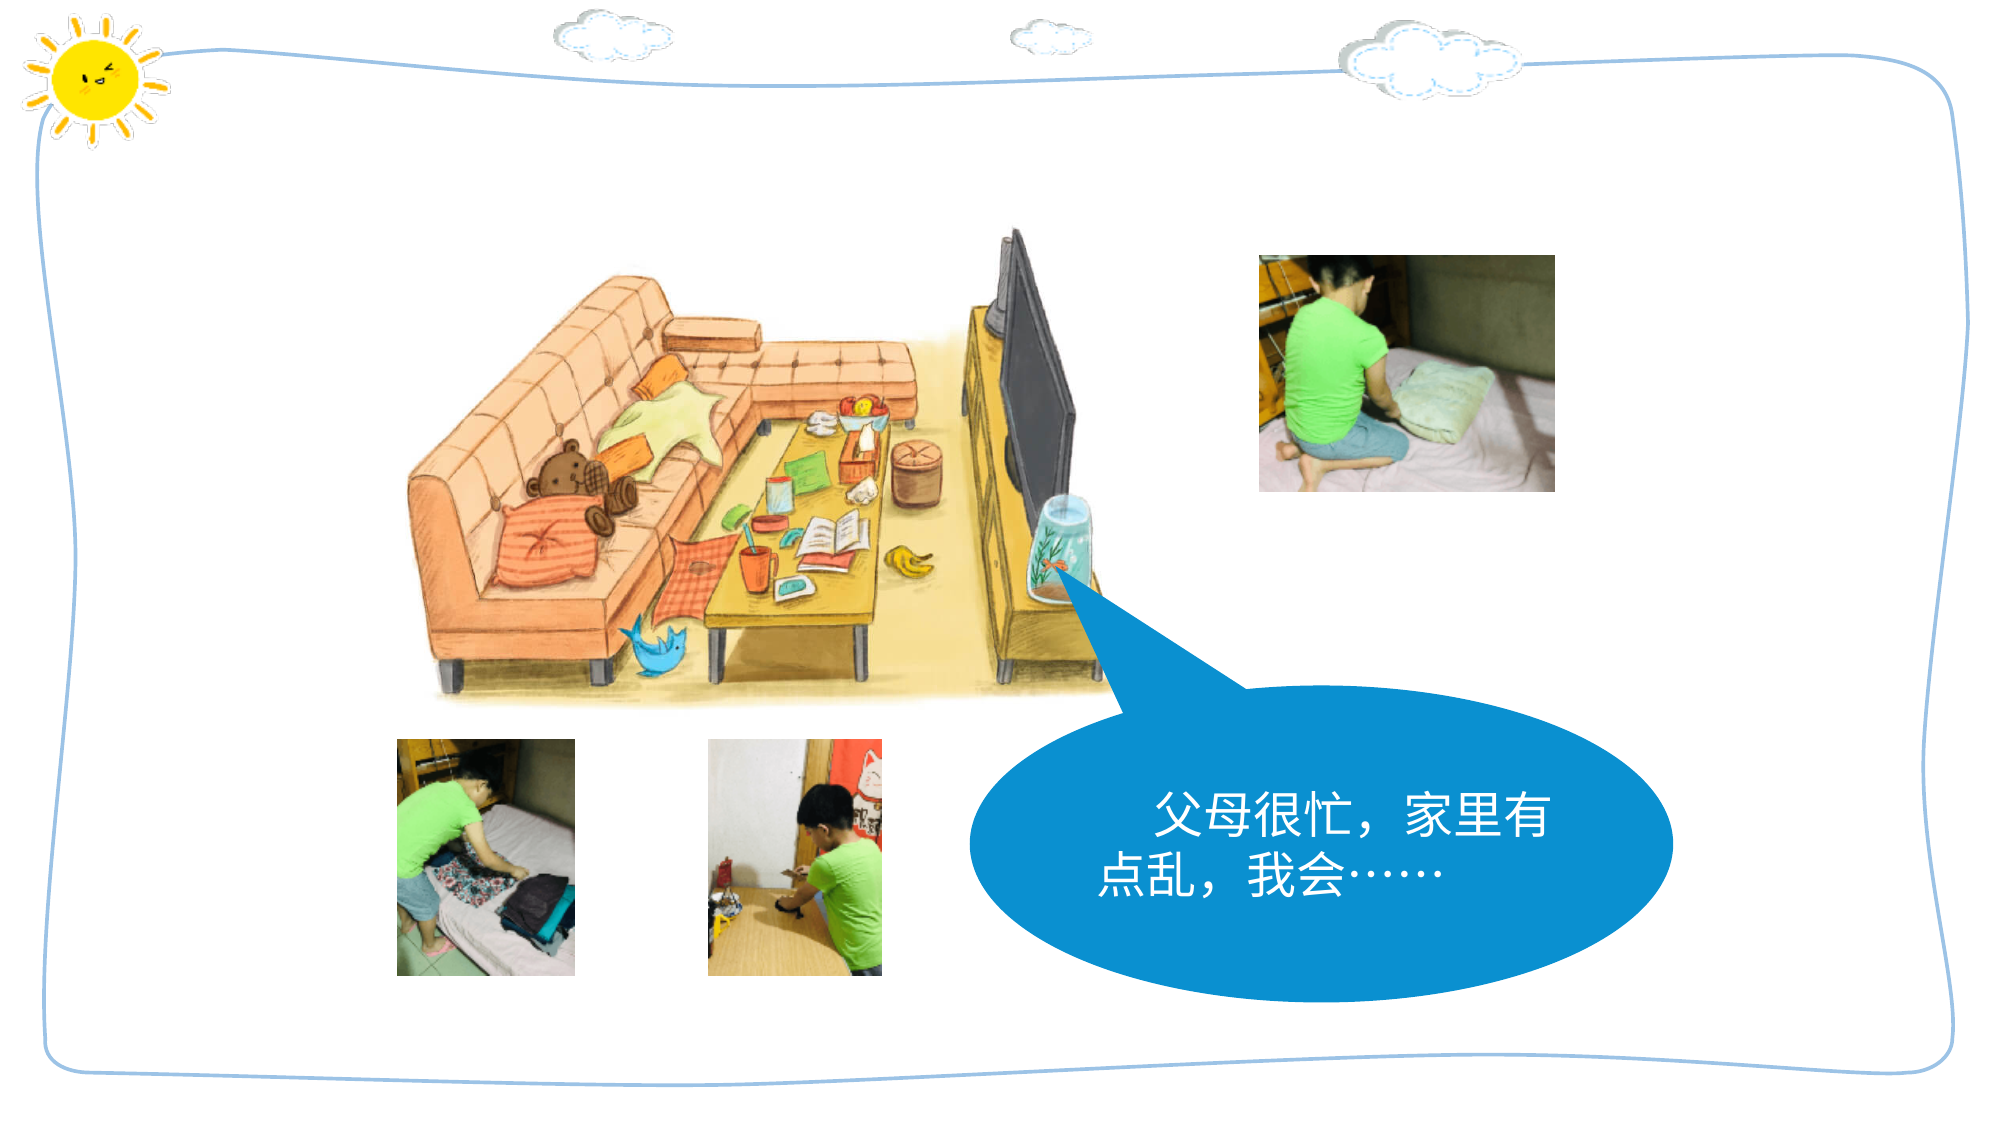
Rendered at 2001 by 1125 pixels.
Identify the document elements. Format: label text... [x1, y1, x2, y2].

text_box 父母很忙，家里有点乱，我会…… [969, 621, 1674, 1003]
picture [1010, 18, 1094, 56]
picture [1338, 16, 1524, 101]
picture [553, 7, 675, 63]
picture [15, 12, 174, 152]
picture [373, 184, 1141, 976]
picture [1259, 255, 1555, 492]
